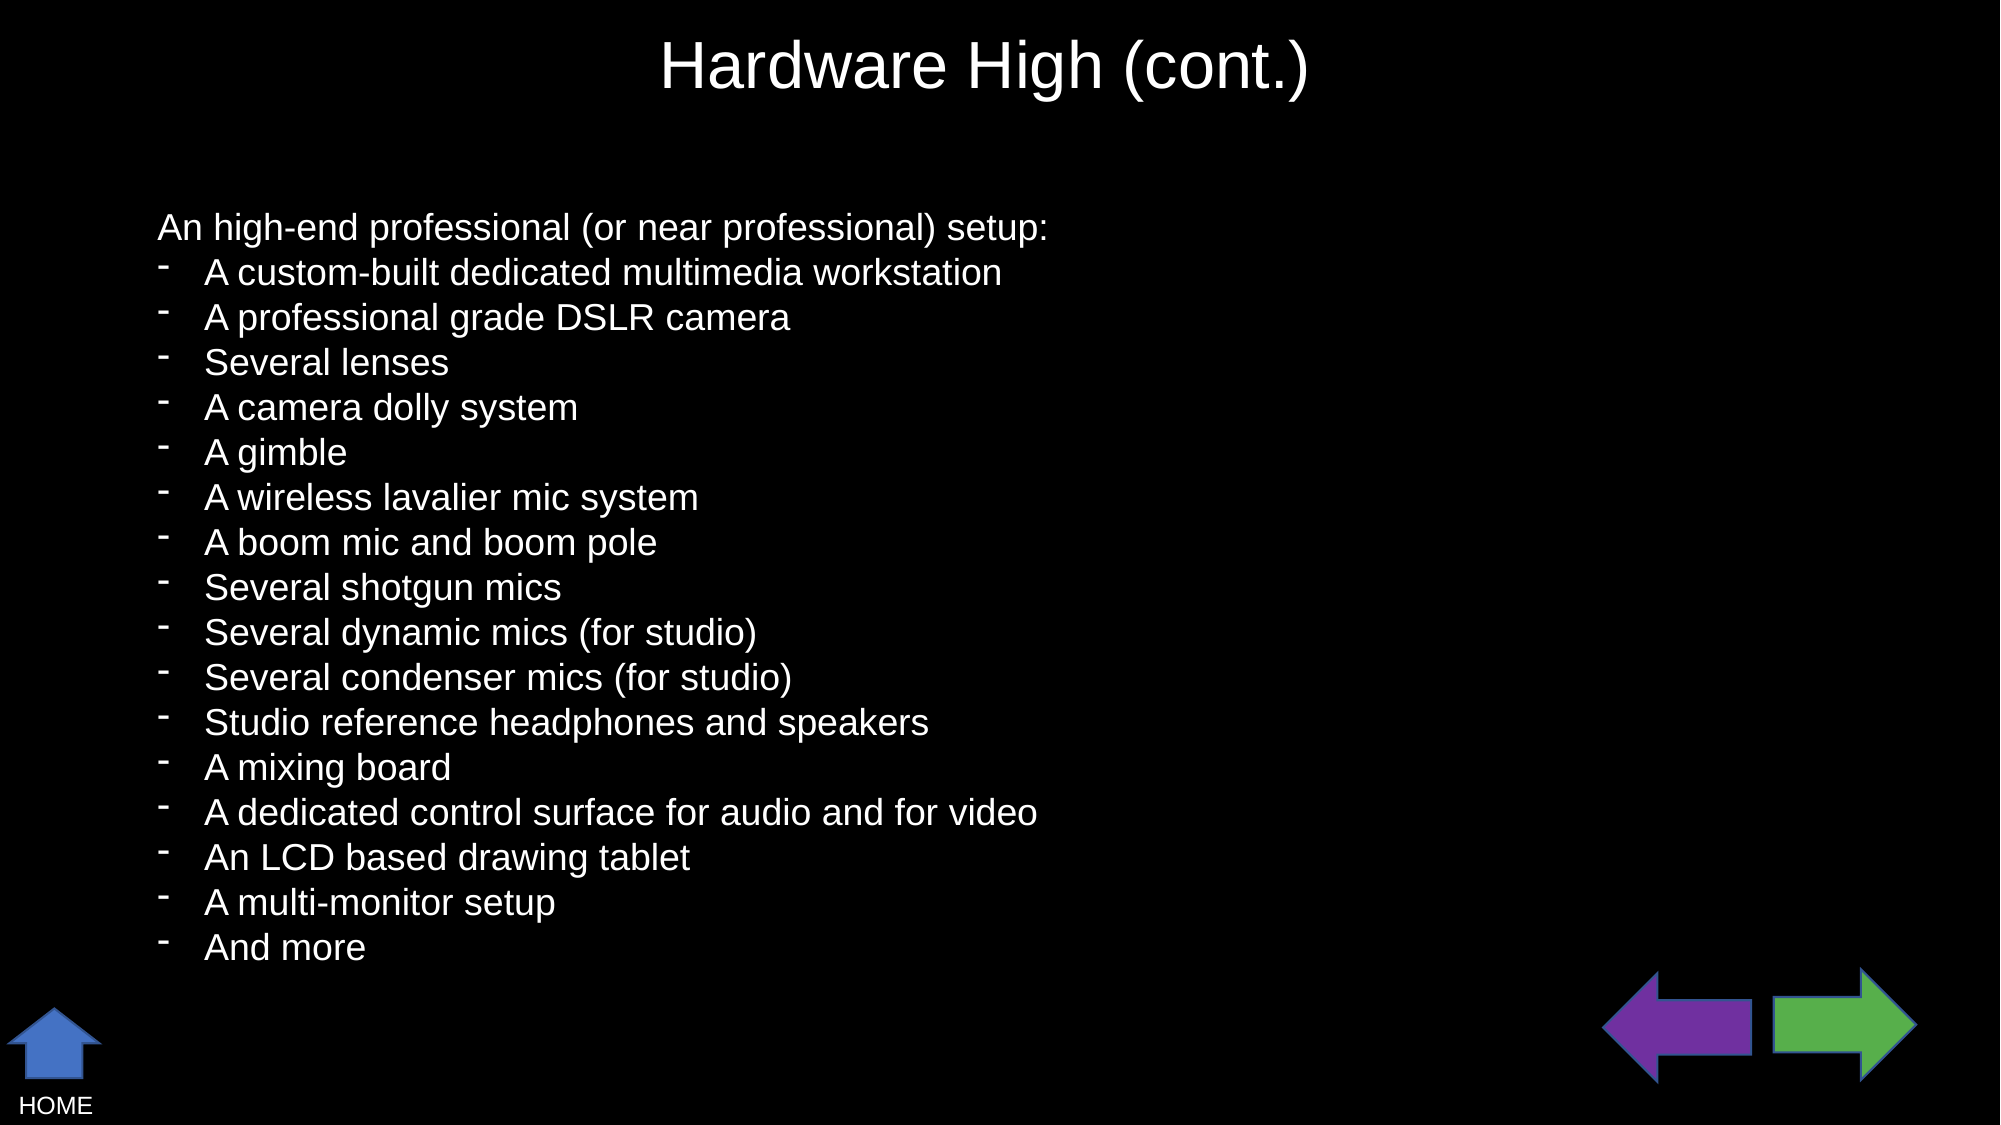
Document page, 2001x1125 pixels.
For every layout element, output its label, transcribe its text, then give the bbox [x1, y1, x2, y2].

text_box [1601, 970, 1753, 1085]
text_box Hardware High (cont.) [644, 14, 1558, 109]
text_box An high-end professional (or near professional) setup: A custom-built dedicated multimedia workstation A professional grade DSLR camera Several lenses A camera dolly system A gimble A wireless lavalier mic system A boom mic and boom pole Several shotgun mics Several dynamic mics (for studio) Several condenser mics (for studio) Studio reference headphones and speakers A mixing board A dedicated control surface for audio and for video An LCD based drawing tablet A multi-monitor setup And more [142, 195, 1950, 1066]
text_box [1772, 966, 1918, 1083]
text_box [3, 1008, 132, 1125]
